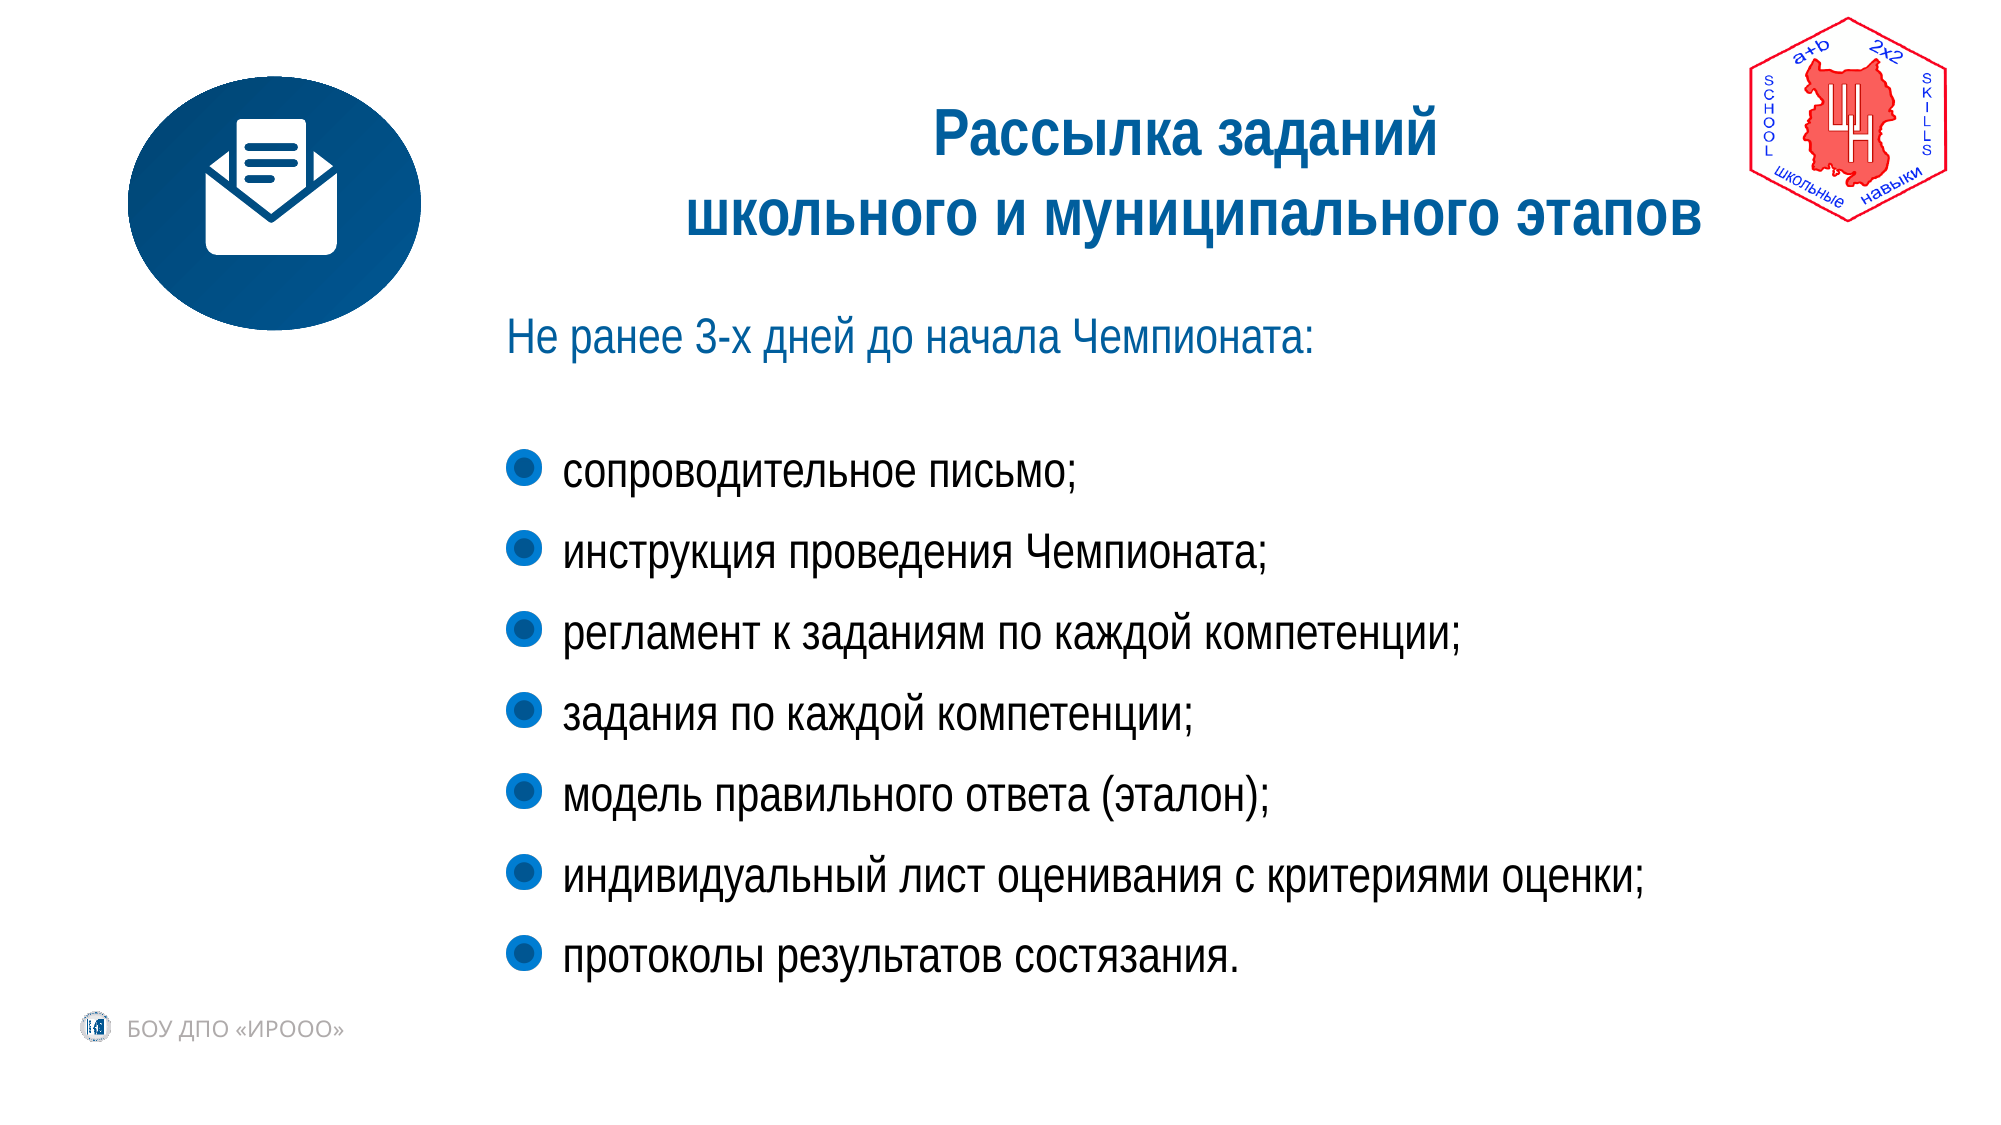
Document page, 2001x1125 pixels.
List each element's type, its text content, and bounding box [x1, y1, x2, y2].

picture [506, 935, 542, 971]
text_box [128, 76, 421, 331]
picture [1709, 0, 1987, 245]
picture [506, 692, 542, 728]
picture [506, 611, 542, 647]
picture [506, 530, 542, 566]
picture [506, 449, 542, 486]
text_box сопроводительное письмо; инструкция проведения Чемпионата; регламент к заданиям по каждой компетенции; задания по каждой компетенции; модель правильного ответа (эталон); индивидуальный лист оценивания с критериями оценки; протоколы результатов состязания. [491, 421, 1883, 991]
text_box Не ранее 3-х дней до начала Чемпионата: [491, 288, 1808, 372]
text_box Рассылка заданий школьного и муниципального этапов [424, 81, 1950, 257]
picture [506, 773, 542, 809]
picture [506, 854, 542, 890]
picture [80, 1011, 111, 1042]
